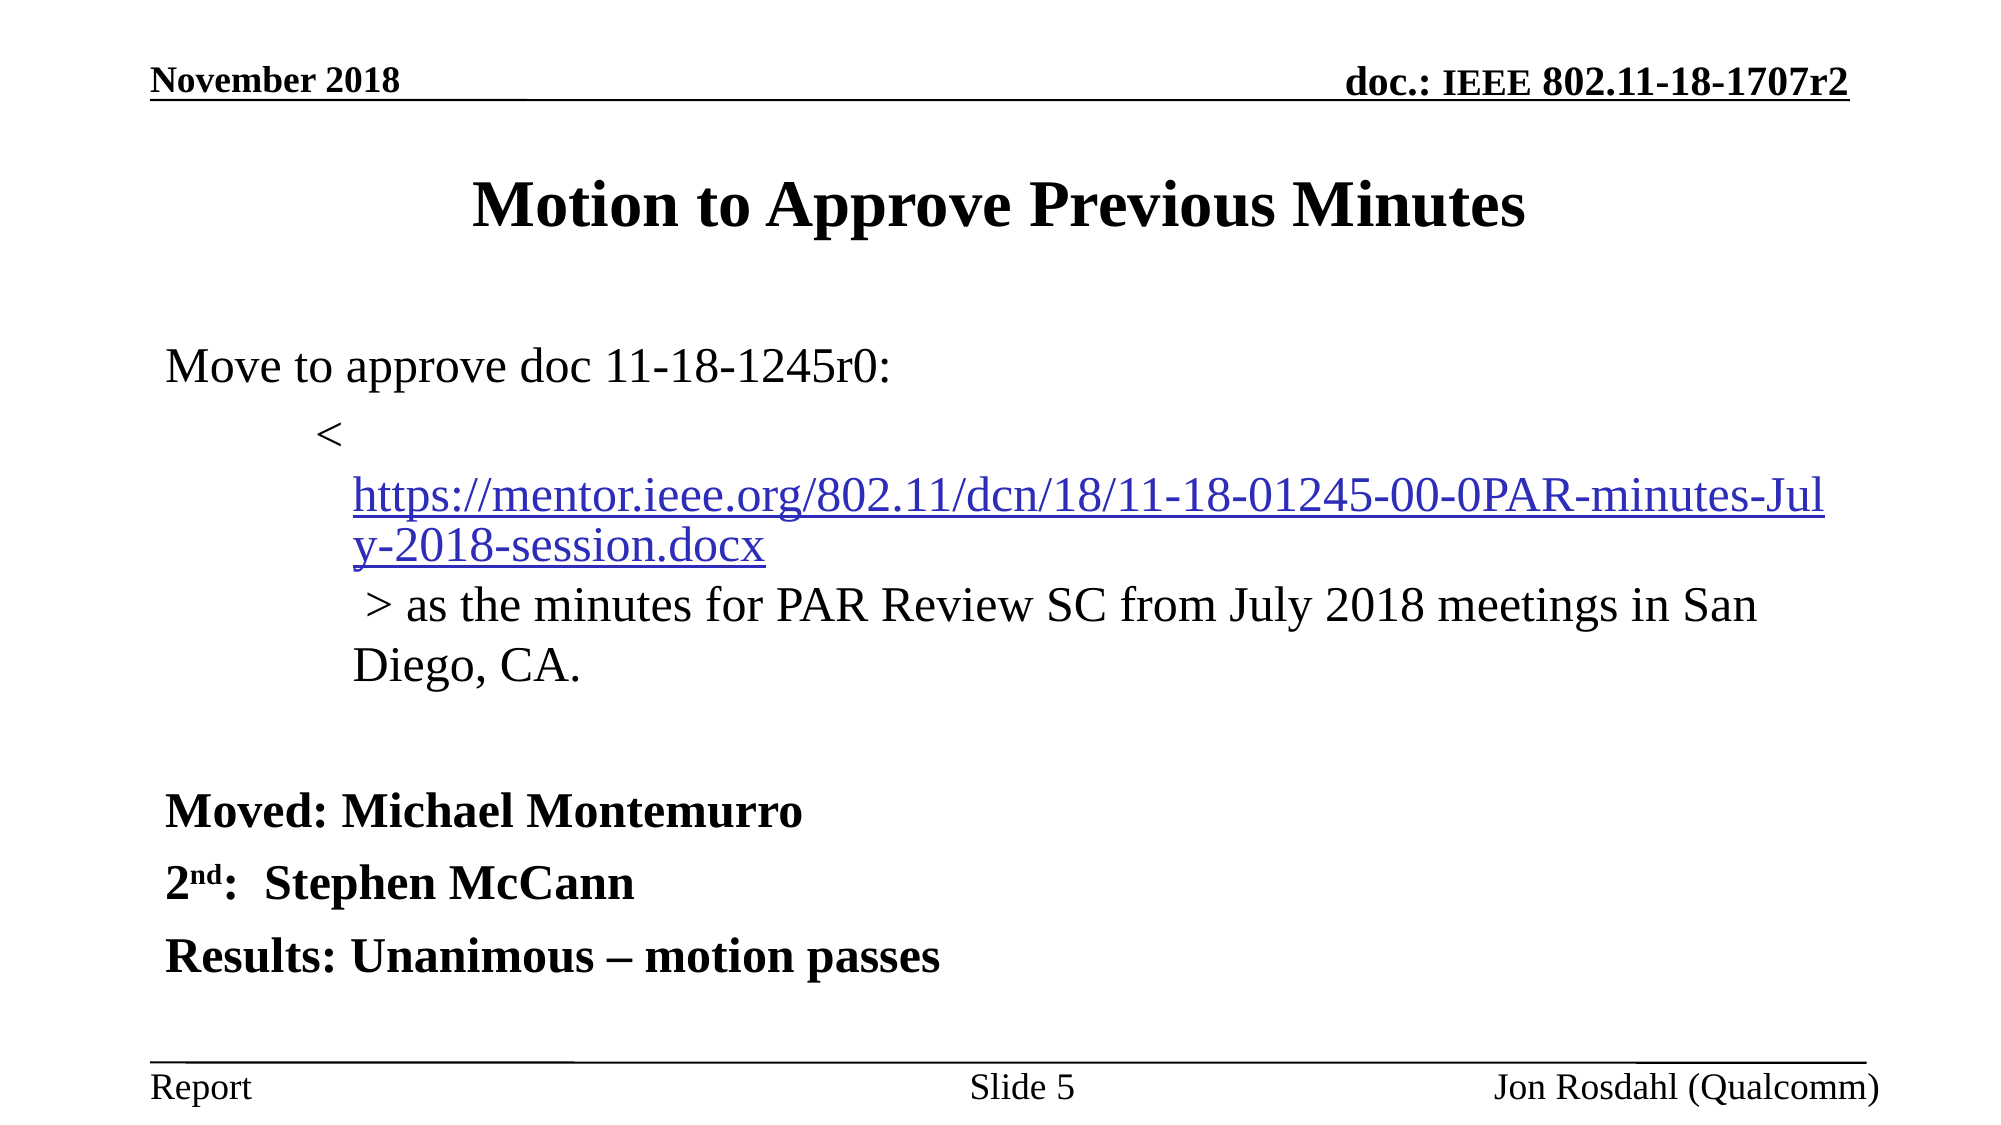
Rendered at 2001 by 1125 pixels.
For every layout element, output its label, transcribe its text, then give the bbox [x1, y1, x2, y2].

footer Jon Rosdahl (Qualcomm) [1436, 1061, 1881, 1108]
title Motion to Approve Previous Minutes [149, 112, 1850, 288]
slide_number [149, 49, 431, 100]
list Move to approve doc 11-18-1245r0: < https://mentor.ieee.org/802.11/dcn/18/11-18-01245-00-0PAR-minutes-July-2018-session.docx > as the minutes for PAR Review SC from July 2018 meetings in San Diego, CA. Moved: Michael Montemurro 2nd: Stephen McCann Results: Unanimous – motion passes [149, 324, 1850, 1000]
slide_number Slide 5 [950, 1061, 1095, 1125]
